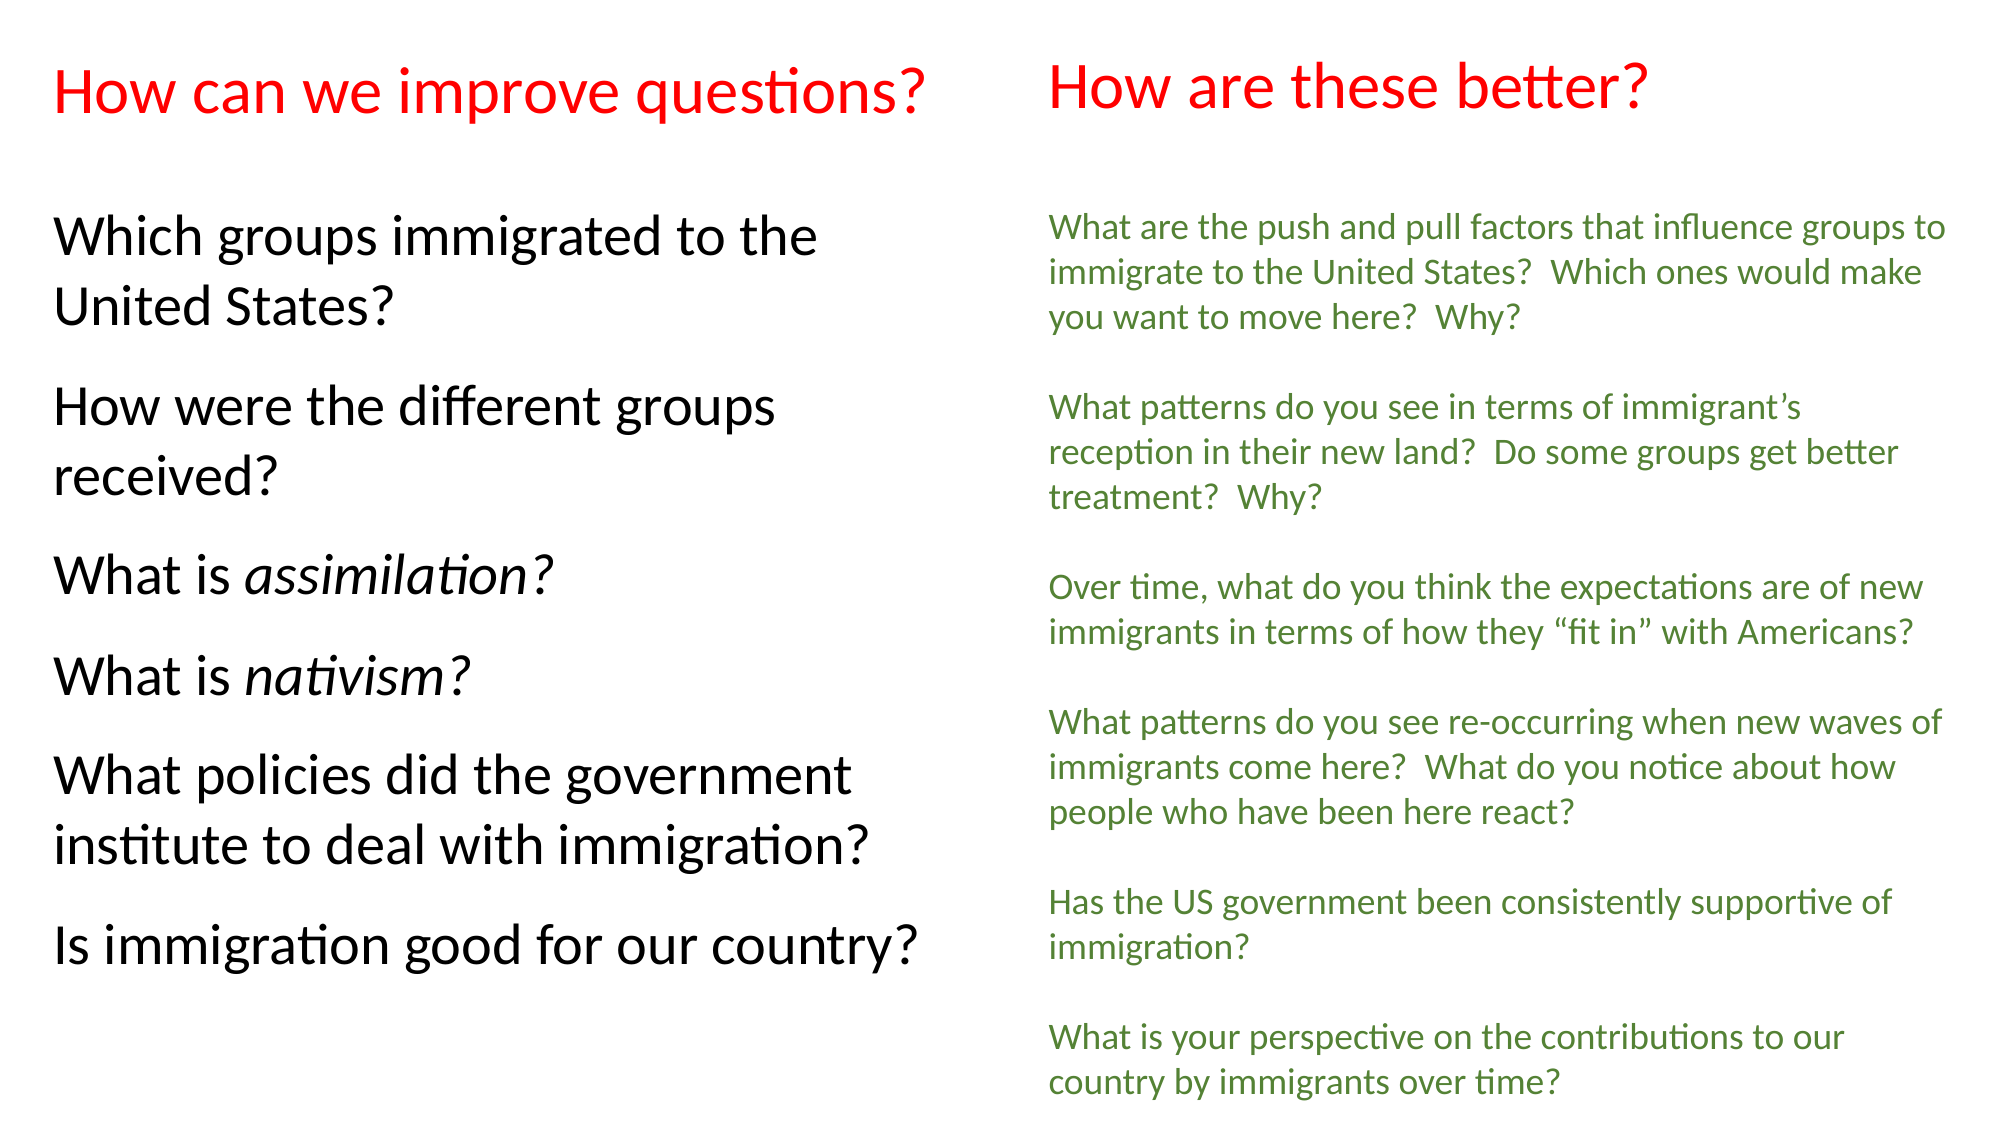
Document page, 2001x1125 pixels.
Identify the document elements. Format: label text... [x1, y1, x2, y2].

text_box How can we improve questions? Which groups immigrated to the United States? How were the different groups received? What is assimilation? What is nativism? What policies did the government institute to deal with immigration? Is immigration good for our country? [38, 39, 959, 1074]
text_box How are these better? What are the push and pull factors that influence groups to immigrate to the United States? Which ones would make you want to move here? Why? What patterns do you see in terms of immigrant’s reception in their new land? Do some groups get better treatment? Why? Over time, what do you think the expectations are of new immigrants in terms of how they “fit in” with Americans? What patterns do you see re-occurring when new waves of immigrants come here? What do you notice about how people who have been here react? Has the US government been consistently supportive of immigration? What is your perspective on the contributions to our country by immigrants over time? [1033, 34, 1969, 1110]
